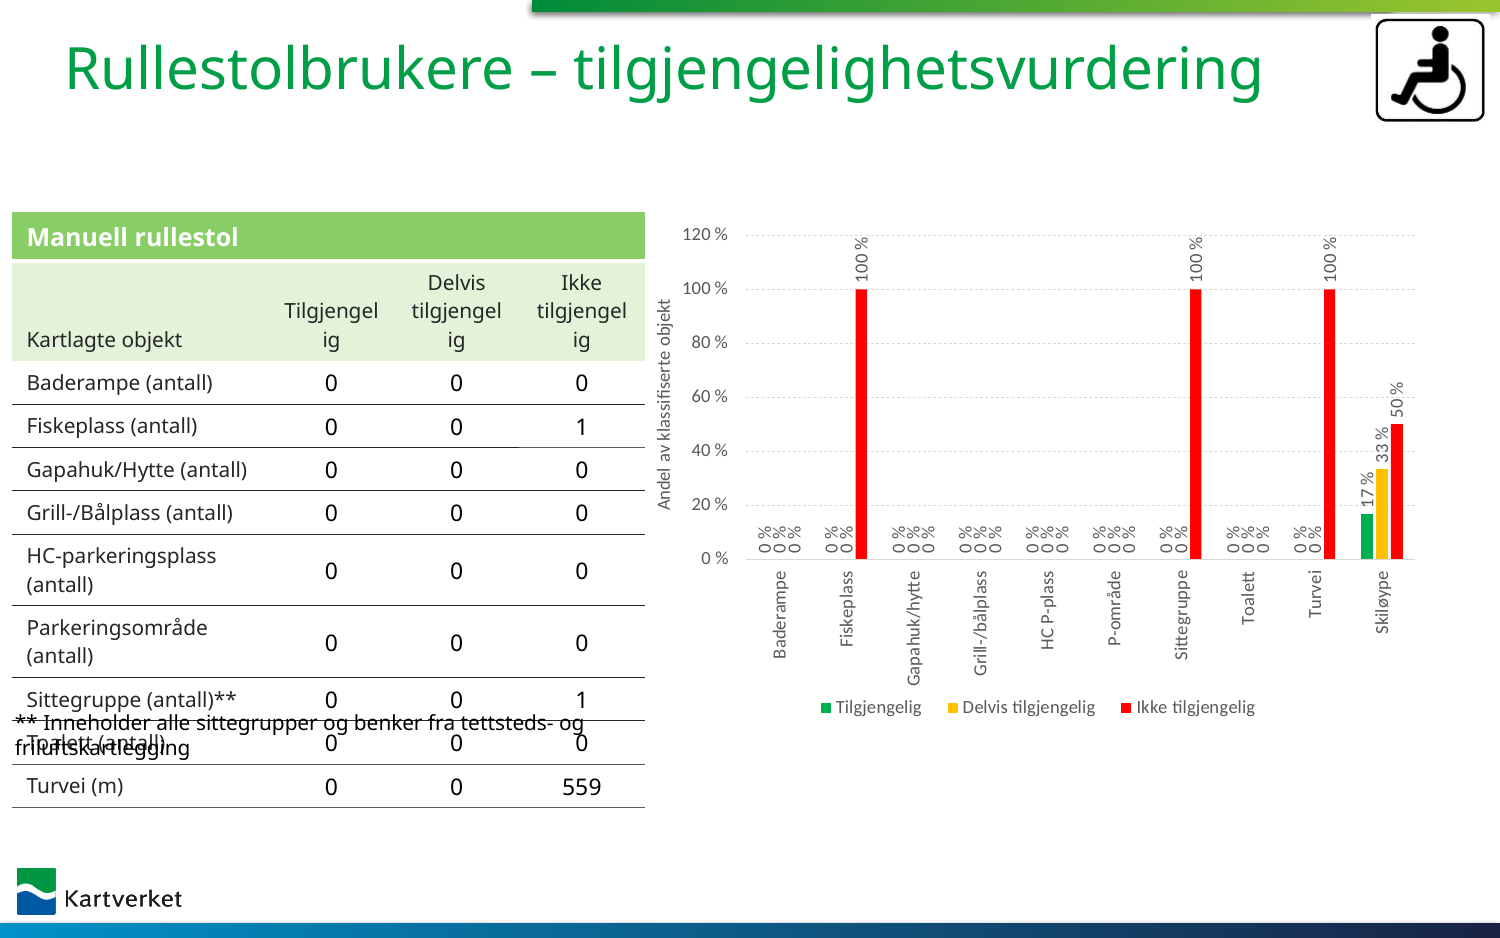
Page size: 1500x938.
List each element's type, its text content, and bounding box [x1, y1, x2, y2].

table_cell 0 [269, 491, 394, 534]
table_cell Baderampe (antall) [12, 361, 269, 404]
table_cell 1 [519, 405, 638, 447]
table_cell 0 [269, 405, 394, 447]
table_cell Sittegruppe (antall)** [12, 678, 269, 702]
text_box Rullestolbrukere – tilgjengelighetsvurdering [49, 12, 1372, 109]
table_cell 0 [269, 678, 394, 702]
table_cell 0 [519, 535, 638, 605]
table_cell Parkeringsområde (antall) [12, 606, 269, 677]
table_cell Kartlagte objekt [12, 263, 269, 361]
table_cell 0 [269, 535, 394, 605]
table_cell 0 [519, 606, 638, 677]
table_cell 0 [519, 491, 638, 534]
table_cell 0 [269, 606, 394, 677]
table_cell 0 [394, 535, 519, 605]
table_cell 0 [394, 678, 519, 702]
table_cell 0 [519, 448, 638, 490]
table_header Manuell rullestol [12, 212, 645, 259]
table_cell 1 [519, 678, 638, 702]
table_cell 0 [394, 768, 519, 807]
table_cell Delvis tilgjengelig [394, 263, 519, 361]
table_cell 0 [394, 448, 519, 490]
table_cell 0 [394, 606, 519, 677]
table_cell 0 [269, 768, 394, 807]
table_cell 0 [394, 491, 519, 534]
table_cell Fiskeplass (antall) [12, 405, 269, 447]
table_cell Turvei (m) [12, 768, 269, 807]
table_cell 0 [269, 448, 394, 490]
text_box ** Inneholder alle sittegrupper og benker fra tettsteds- og friluftskartlegging [0, 702, 745, 768]
table_cell 559 [519, 768, 645, 807]
table_cell 0 [394, 361, 519, 404]
table_cell 0 [519, 361, 638, 404]
table_cell HC-parkeringsplass (antall) [12, 535, 269, 605]
picture [643, 218, 1426, 728]
table_cell Tilgjengelig [269, 263, 394, 361]
picture [1371, 13, 1491, 127]
table_cell Ikke tilgjengelig [519, 263, 638, 361]
table_cell 0 [394, 405, 519, 447]
table_cell Gapahuk/Hytte (antall) [12, 448, 269, 490]
table_cell Grill-/Bålplass (antall) [12, 491, 269, 534]
table_cell 0 [269, 361, 394, 404]
